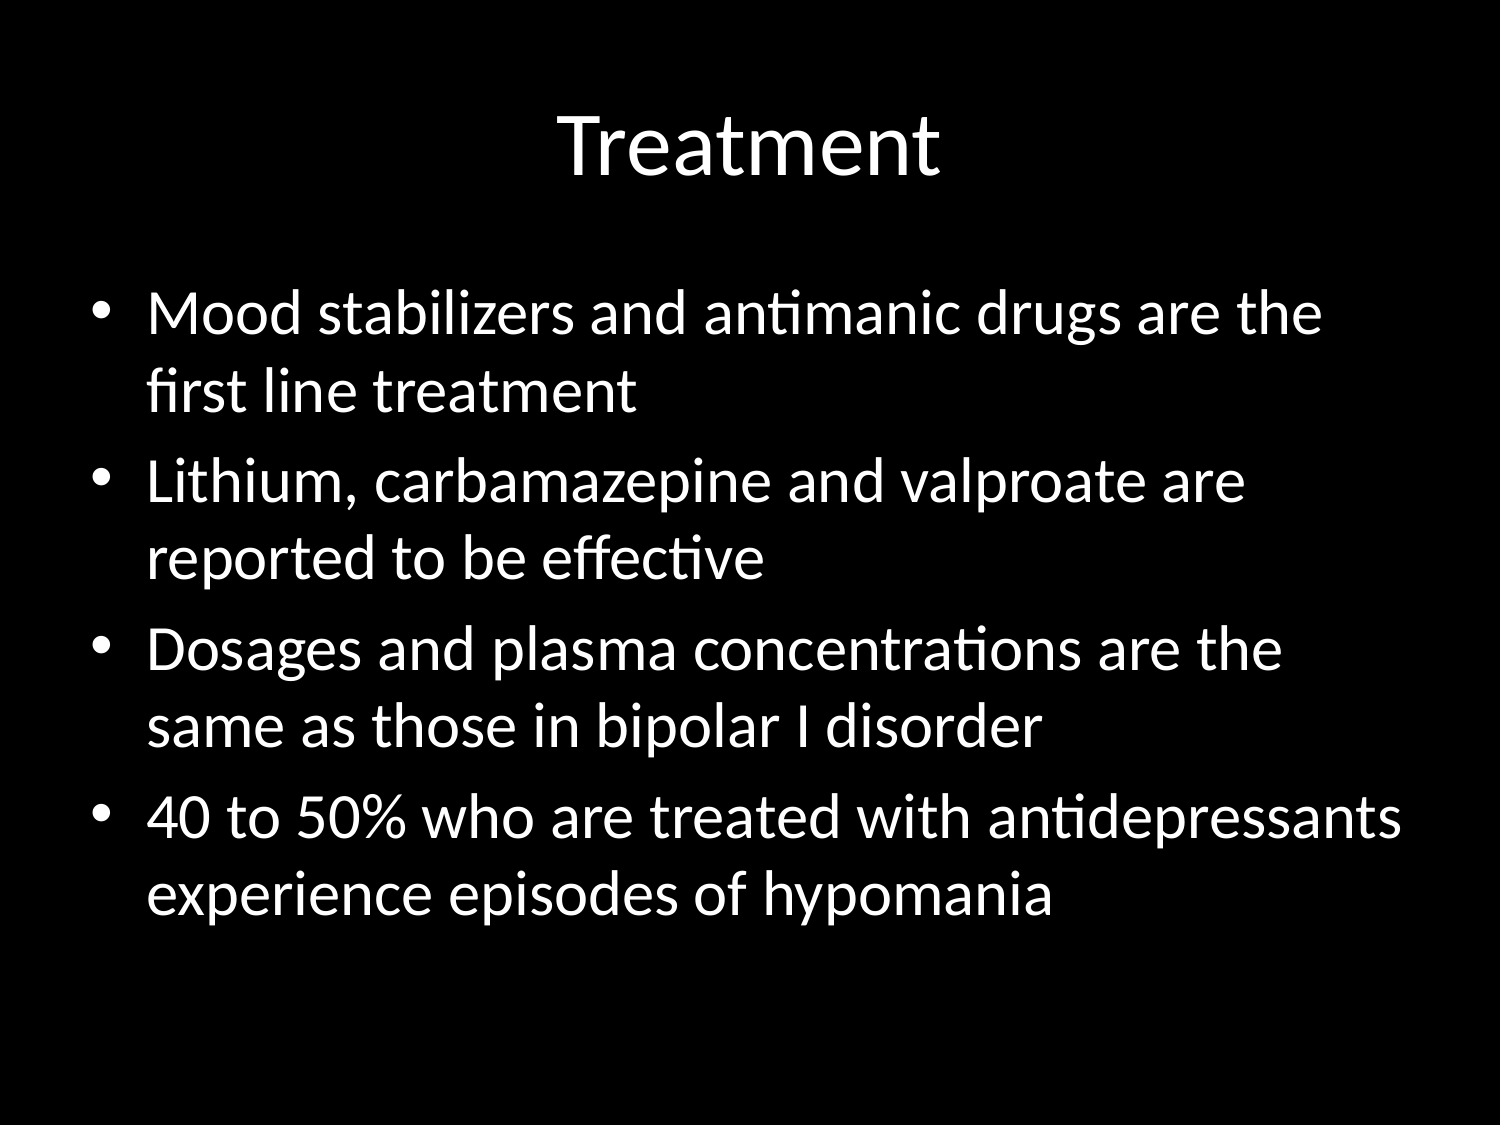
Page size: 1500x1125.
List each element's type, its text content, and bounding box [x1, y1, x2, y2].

list Mood stabilizers and antimanic drugs are the first line treatment Lithium, carbamazepine and valproate are reported to be effective Dosages and plasma concentrations are the same as those in bipolar I disorder 40 to 50% who are treated with antidepressants experience episodes of hypomania [75, 262, 1425, 1005]
title Treatment [75, 45, 1425, 233]
